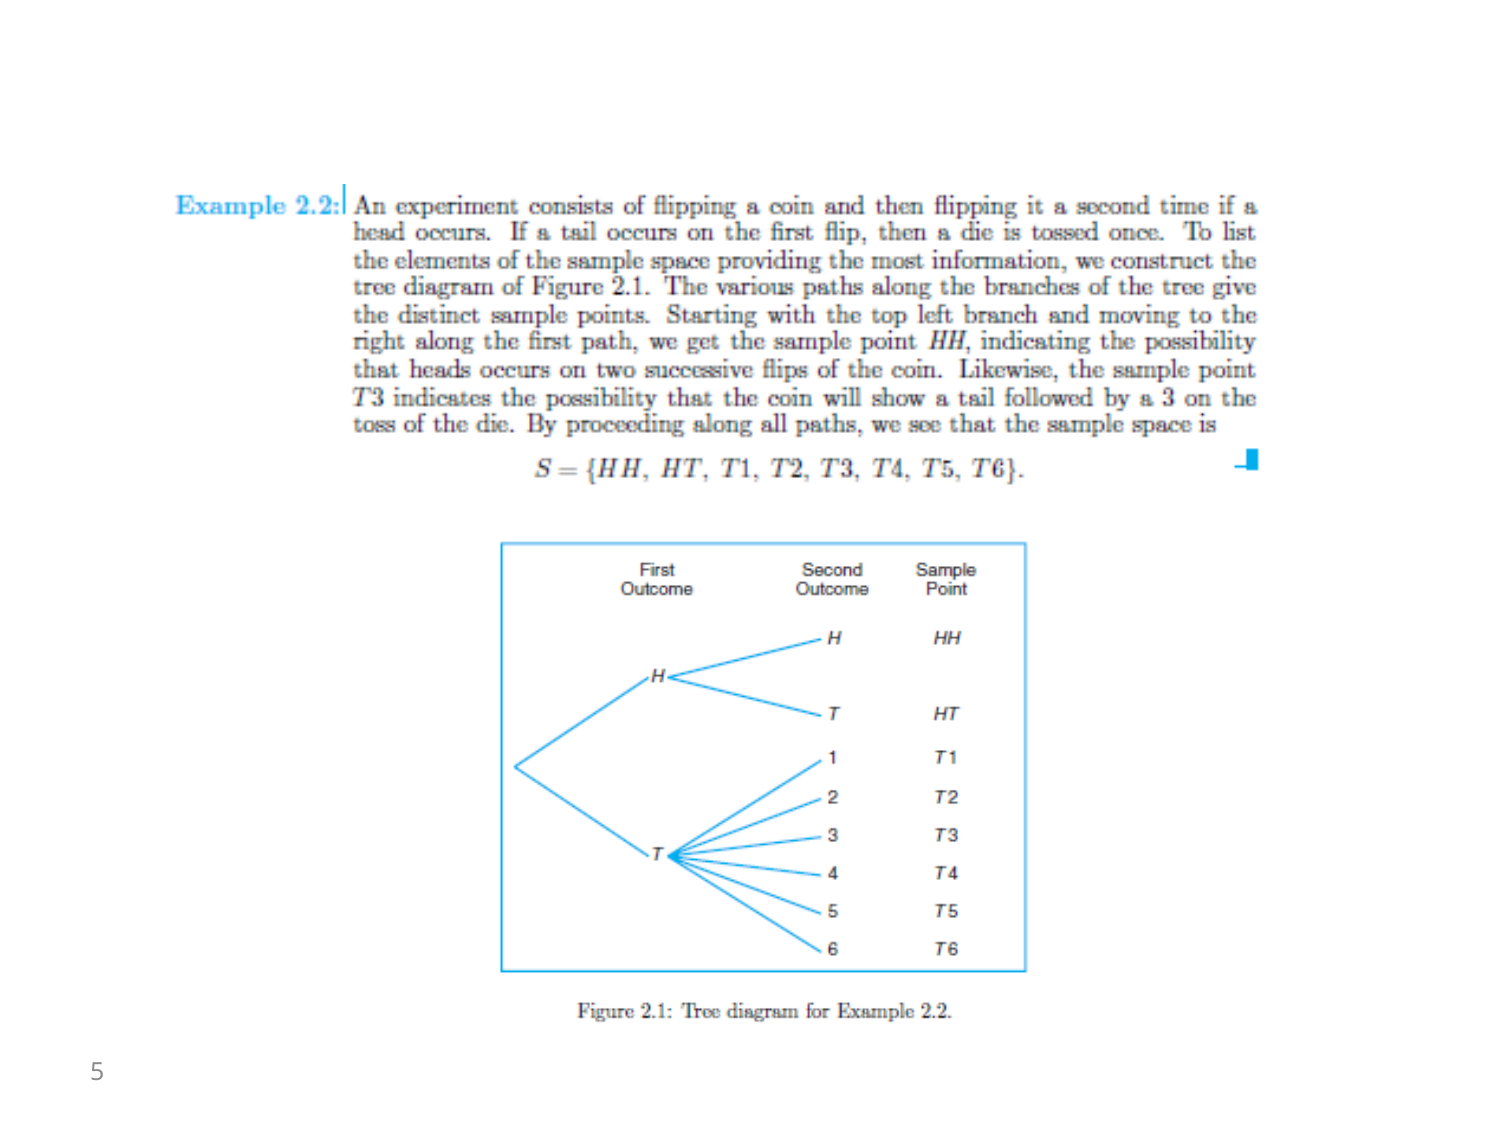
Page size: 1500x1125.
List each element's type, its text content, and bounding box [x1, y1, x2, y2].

slide_number 5 [75, 1042, 425, 1103]
picture [170, 184, 1273, 504]
picture [336, 511, 1140, 1043]
